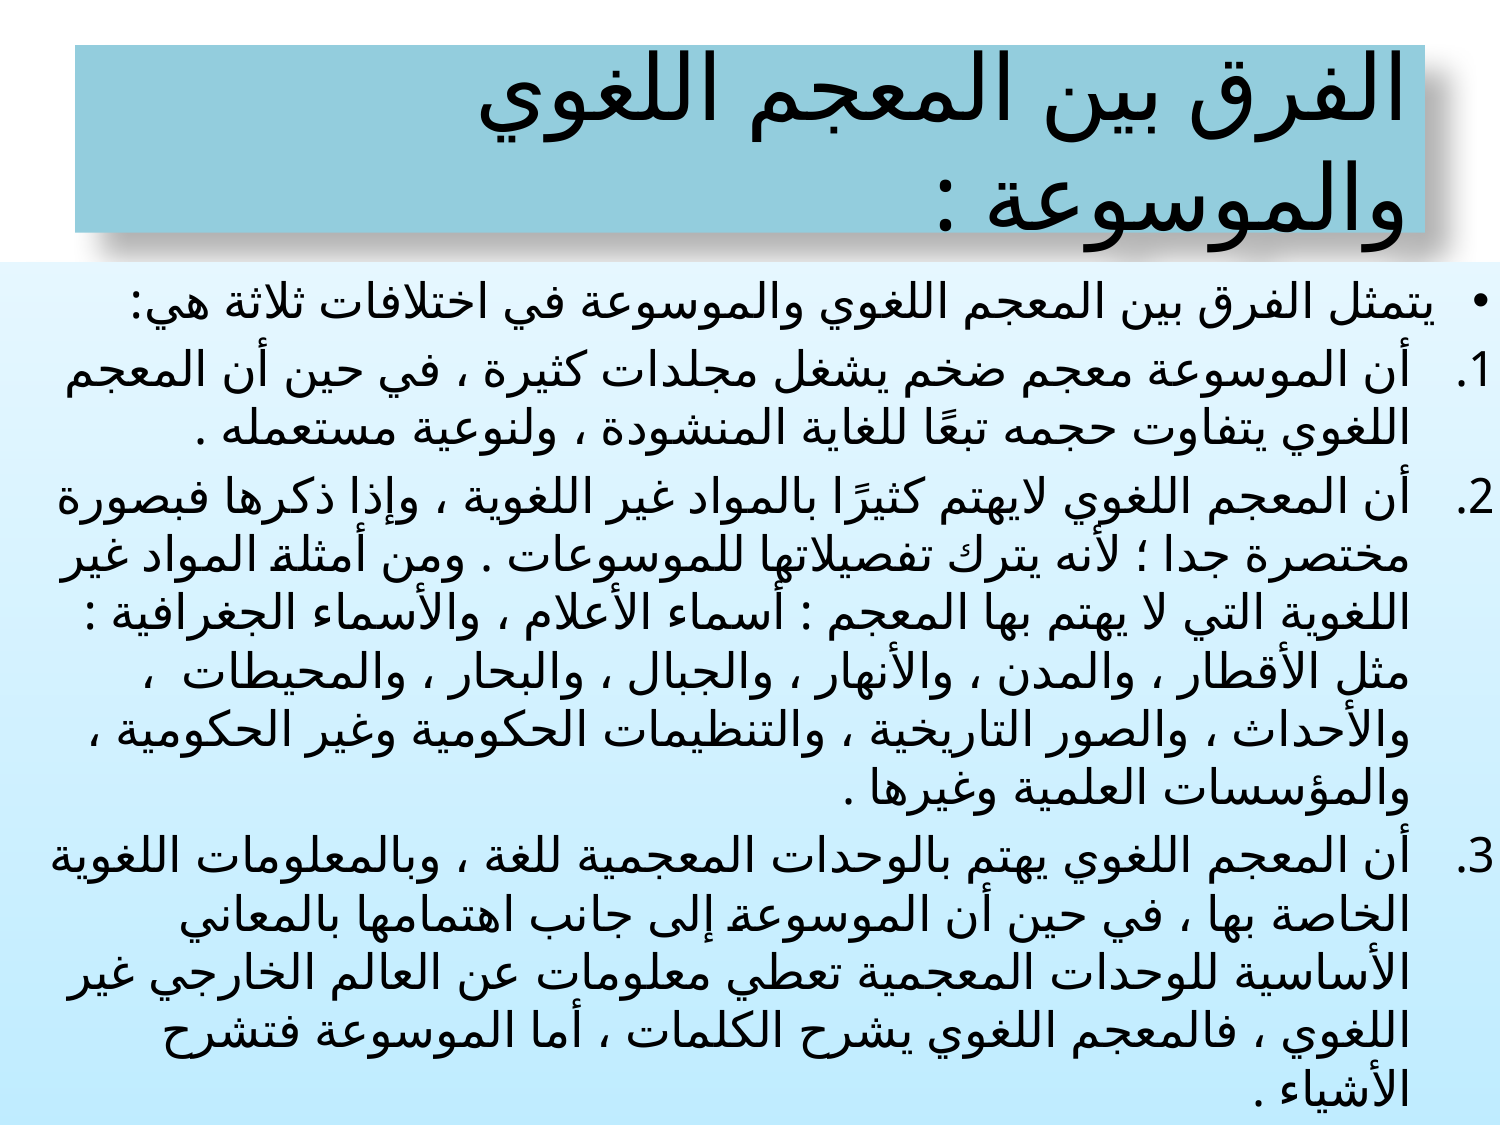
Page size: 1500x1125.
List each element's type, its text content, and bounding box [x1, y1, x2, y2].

title الفرق بين المعجم اللغوي والموسوعة : [75, 45, 1425, 233]
list يتمثل الفرق بين المعجم اللغوي والموسوعة في اختلافات ثلاثة هي: أن الموسوعة معجم ضخم يشغل مجلدات كثيرة ، في حين أن المعجم اللغوي يتفاوت حجمه تبعًا للغاية المنشودة ، ولنوعية مستعمله . أن المعجم اللغوي لايهتم كثيرًا بالمواد غير اللغوية ، وإذا ذكرها فبصورة مختصرة جدا ؛ لأنه يترك تفصيلاتها للموسوعات . ومن أمثلة المواد غير اللغوية التي لا يهتم بها المعجم : أسماء الأعلام ، والأسماء الجغرافية : مثل الأقطار ، والمدن ، والأنهار ، والجبال ، والبحار ، والمحيطات ، والأحداث ، والصور التاريخية ، والتنظيمات الحكومية وغير الحكومية ، والمؤسسات العلمية وغيرها . أن المعجم اللغوي يهتم بالوحدات المعجمية للغة ، وبالمعلومات اللغوية الخاصة بها ، في حين أن الموسوعة إلى جانب اهتمامها بالمعاني الأساسية للوحدات المعجمية تعطي معلومات عن العالم الخارجي غير اللغوي ، فالمعجم اللغوي يشرح الكلمات ، أما الموسوعة فتشرح الأشياء . [0, 262, 1500, 1125]
